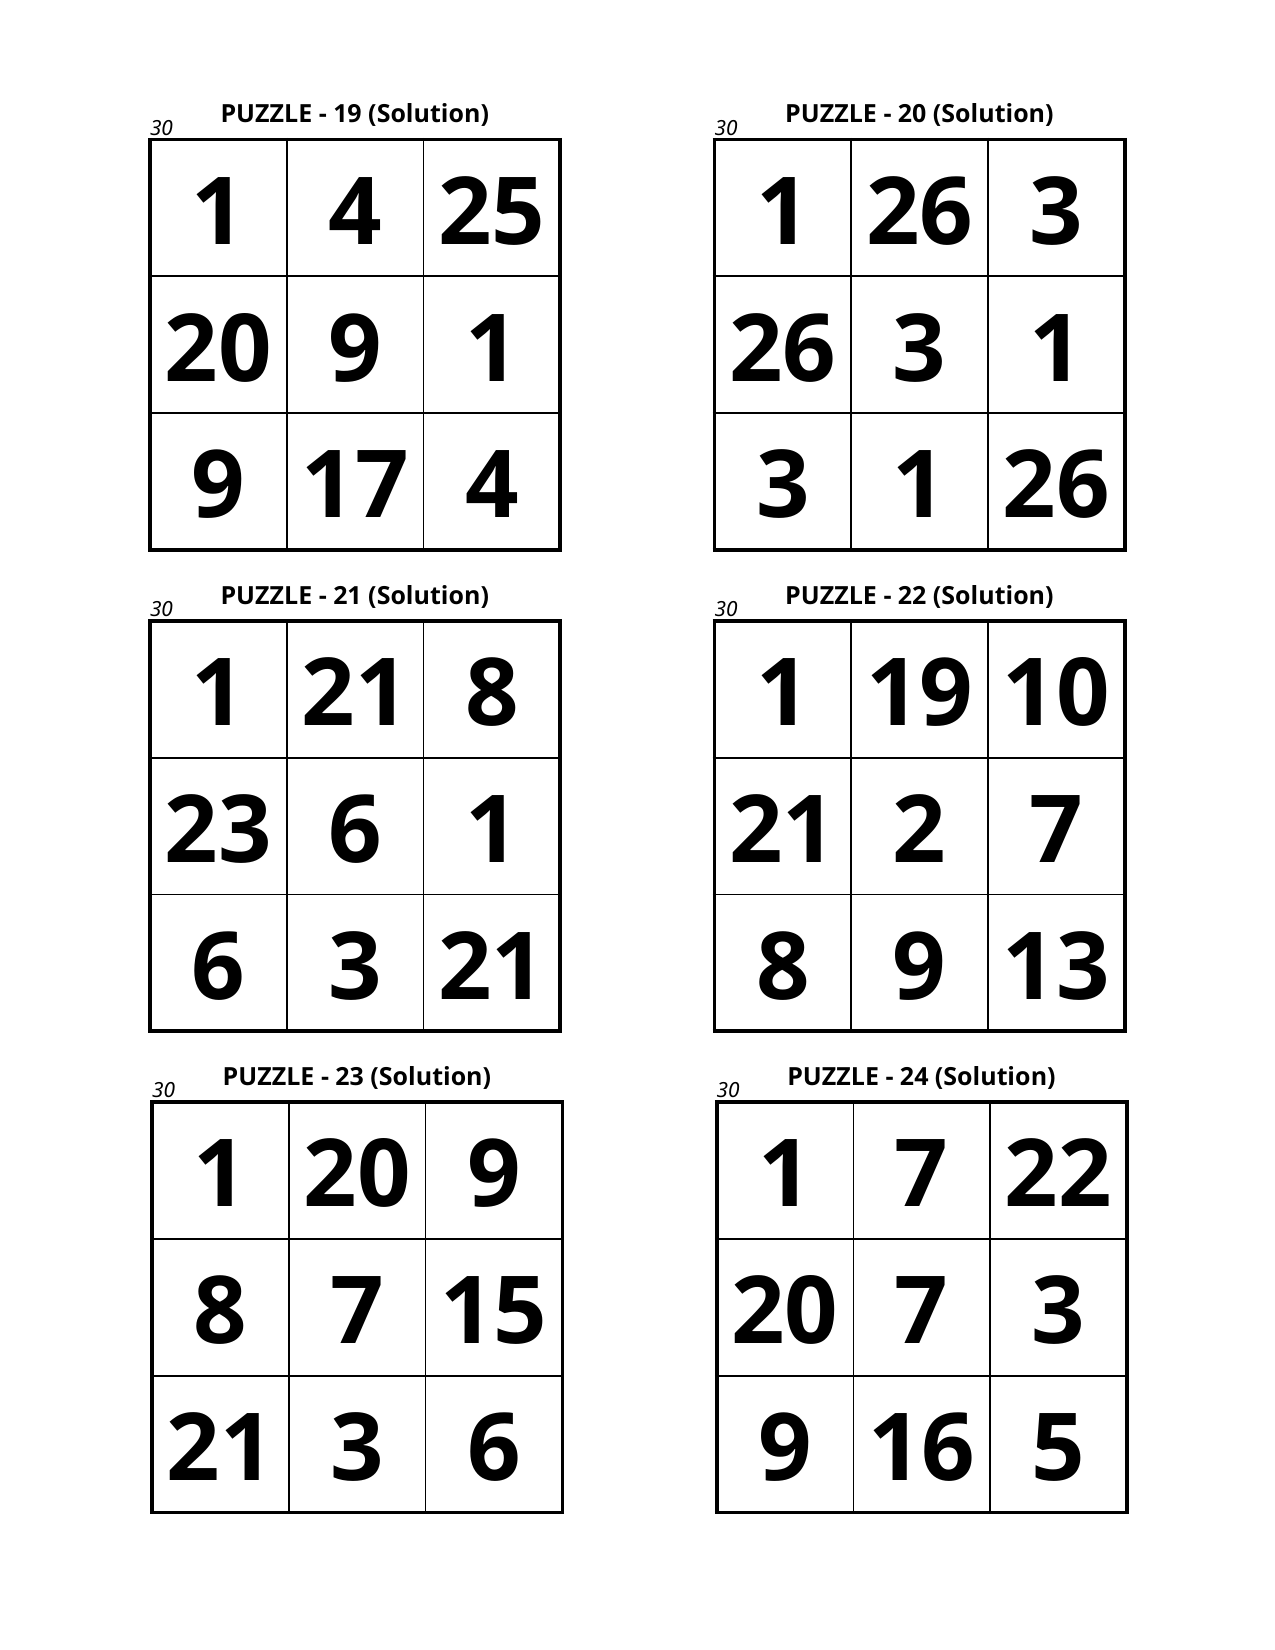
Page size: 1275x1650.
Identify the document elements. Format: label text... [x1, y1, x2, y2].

table_cell 21 [154, 1377, 288, 1511]
table_header 1 [154, 1104, 288, 1238]
table_cell 1 [989, 277, 1123, 412]
table_cell 2 [852, 759, 987, 894]
table_header 19 [852, 623, 987, 757]
table_header 1 [719, 1104, 853, 1238]
table_cell 8 [716, 895, 850, 1029]
text_box 30 [716, 1077, 925, 1103]
table_header 3 [989, 141, 1123, 275]
table_cell 6 [152, 895, 286, 1029]
text_box PUZZLE - 21 (Solution) [149, 579, 561, 610]
text_box PUZZLE - 19 (Solution) [149, 97, 561, 128]
table_cell 26 [716, 277, 850, 412]
text_box PUZZLE - 20 (Solution) [714, 97, 1125, 128]
table_header 1 [152, 141, 286, 275]
table_cell 9 [152, 414, 286, 548]
table_header 21 [288, 623, 423, 757]
table_cell 21 [424, 895, 558, 1029]
table_header 4 [288, 141, 423, 275]
text_box 30 [714, 595, 923, 621]
table_header 9 [426, 1104, 561, 1238]
table_cell 3 [716, 414, 850, 548]
text_box PUZZLE - 24 (Solution) [716, 1060, 1128, 1091]
table_cell 16 [854, 1377, 989, 1511]
table_header 22 [991, 1104, 1125, 1238]
text_box PUZZLE - 23 (Solution) [152, 1060, 563, 1091]
table_cell 1 [424, 277, 558, 412]
table_cell 6 [288, 759, 423, 894]
table_cell 6 [426, 1377, 561, 1511]
table_header 1 [152, 623, 286, 757]
table_cell 7 [989, 759, 1123, 894]
table_cell 9 [288, 277, 423, 412]
table_cell 1 [424, 759, 558, 894]
table_header 20 [290, 1104, 425, 1238]
table_cell 23 [152, 759, 286, 894]
text_box PUZZLE - 22 (Solution) [714, 579, 1125, 610]
table_header 10 [989, 623, 1123, 757]
table_cell 5 [991, 1377, 1125, 1511]
table_header 7 [854, 1104, 989, 1238]
table_cell 9 [852, 895, 987, 1029]
table_cell 3 [288, 895, 423, 1029]
table_cell 9 [719, 1377, 853, 1511]
text_box 30 [714, 114, 923, 140]
table_cell 4 [424, 414, 558, 548]
text_box 30 [149, 114, 359, 140]
table_cell 17 [288, 414, 423, 548]
table_cell 21 [716, 759, 850, 894]
table_cell 7 [854, 1240, 989, 1375]
table_cell 3 [852, 277, 987, 412]
table_cell 7 [290, 1240, 425, 1375]
table_cell 13 [989, 895, 1123, 1029]
table_header 1 [716, 141, 850, 275]
table_cell 3 [991, 1240, 1125, 1375]
table_cell 3 [290, 1377, 425, 1511]
table_header 8 [424, 623, 558, 757]
table_header 26 [852, 141, 987, 275]
table_header 25 [424, 141, 558, 275]
table_cell 1 [852, 414, 987, 548]
text_box 30 [152, 1077, 361, 1103]
table_cell 8 [154, 1240, 288, 1375]
table_header 1 [716, 623, 850, 757]
table_cell 20 [152, 277, 286, 412]
text_box 30 [149, 595, 359, 621]
table_cell 20 [719, 1240, 853, 1375]
table_cell 26 [989, 414, 1123, 548]
table_cell 15 [426, 1240, 561, 1375]
